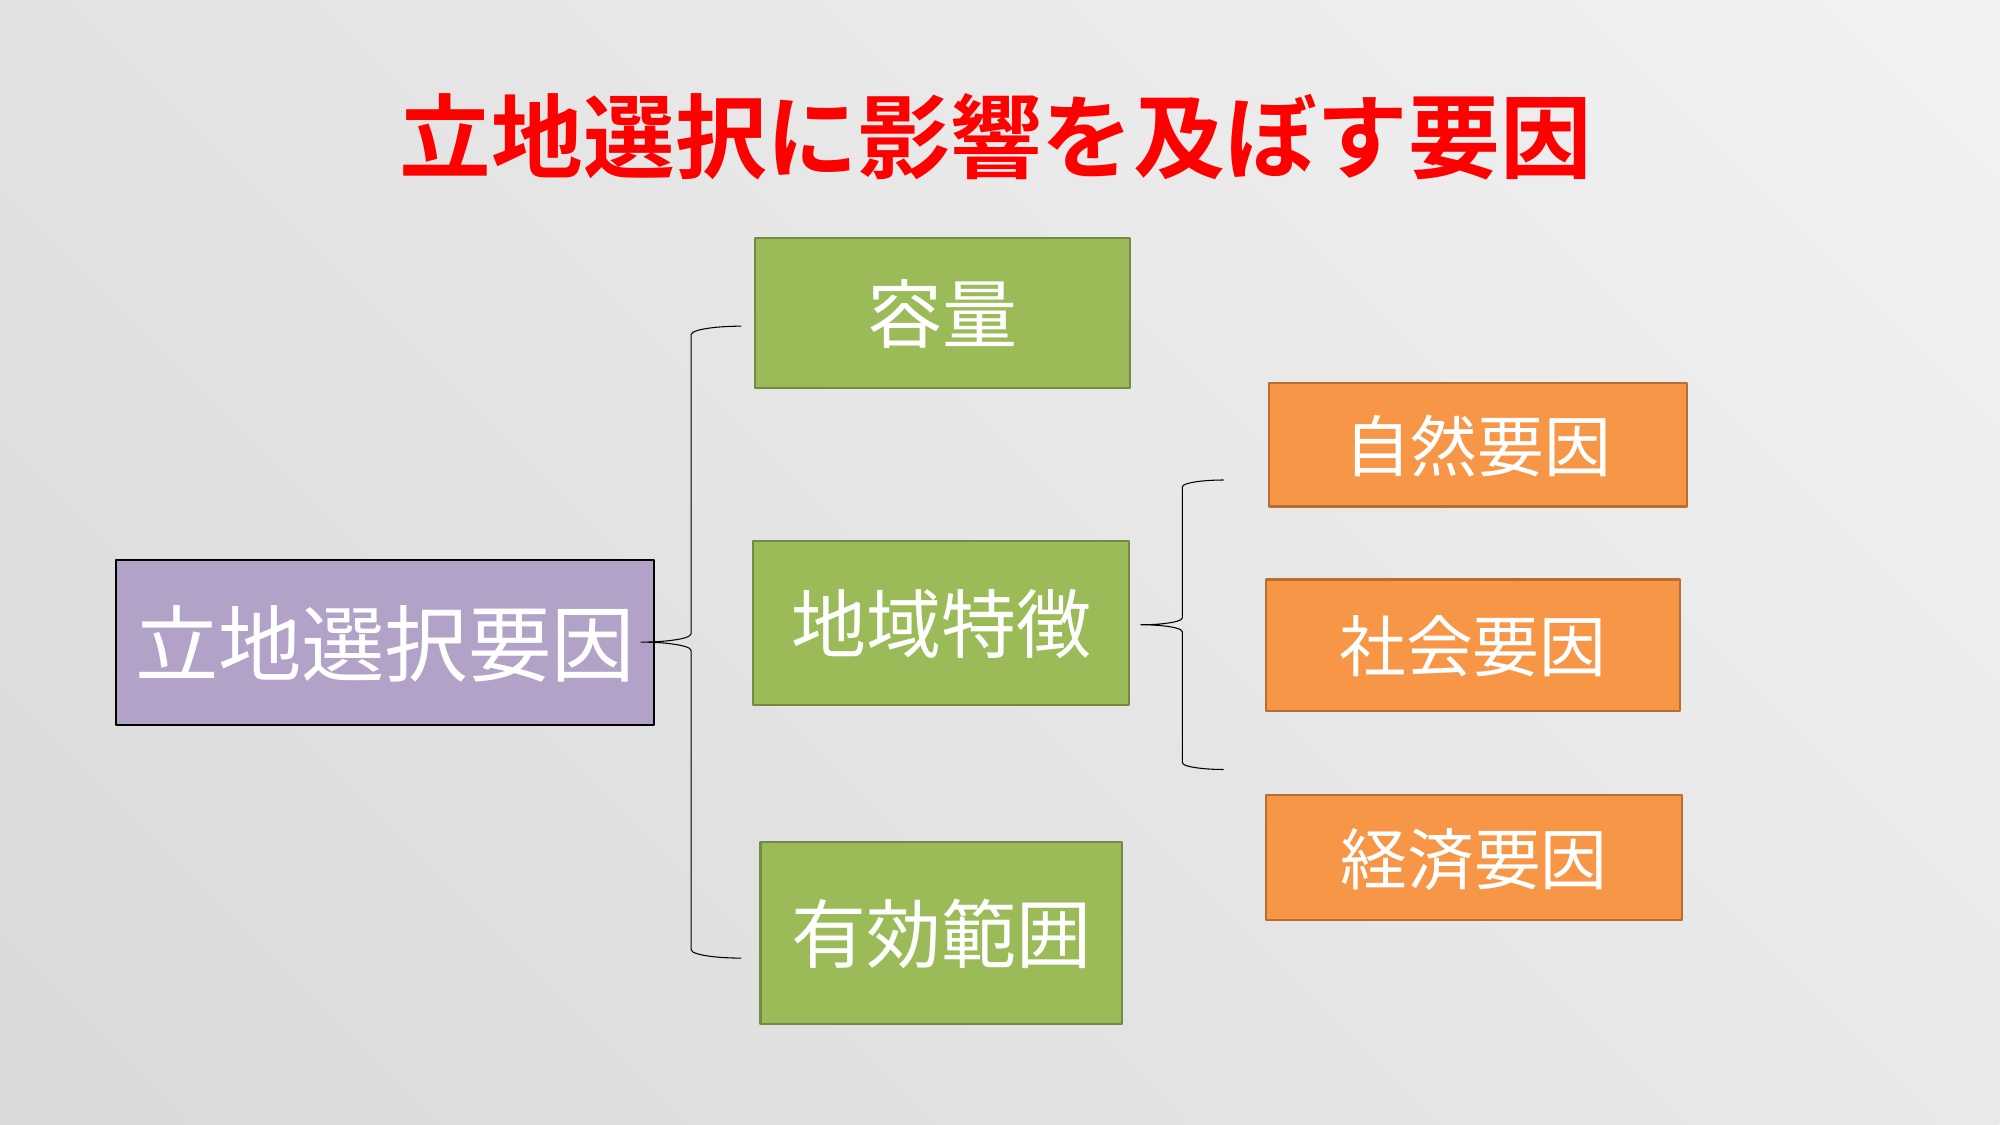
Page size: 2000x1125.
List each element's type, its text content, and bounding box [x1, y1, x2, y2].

title 立地選択に影響を及ぼす要因 [196, 43, 1797, 199]
text_box [640, 325, 742, 959]
text_box 自然要因 [1268, 382, 1688, 508]
text_box 立地選択要因 [115, 559, 655, 726]
text_box 容量 [754, 237, 1131, 389]
text_box 社会要因 [1265, 578, 1681, 712]
text_box 経済要因 [1265, 794, 1683, 921]
text_box 地域特徴 [752, 540, 1130, 706]
text_box 有効範囲 [759, 841, 1123, 1025]
text_box [1140, 479, 1224, 771]
